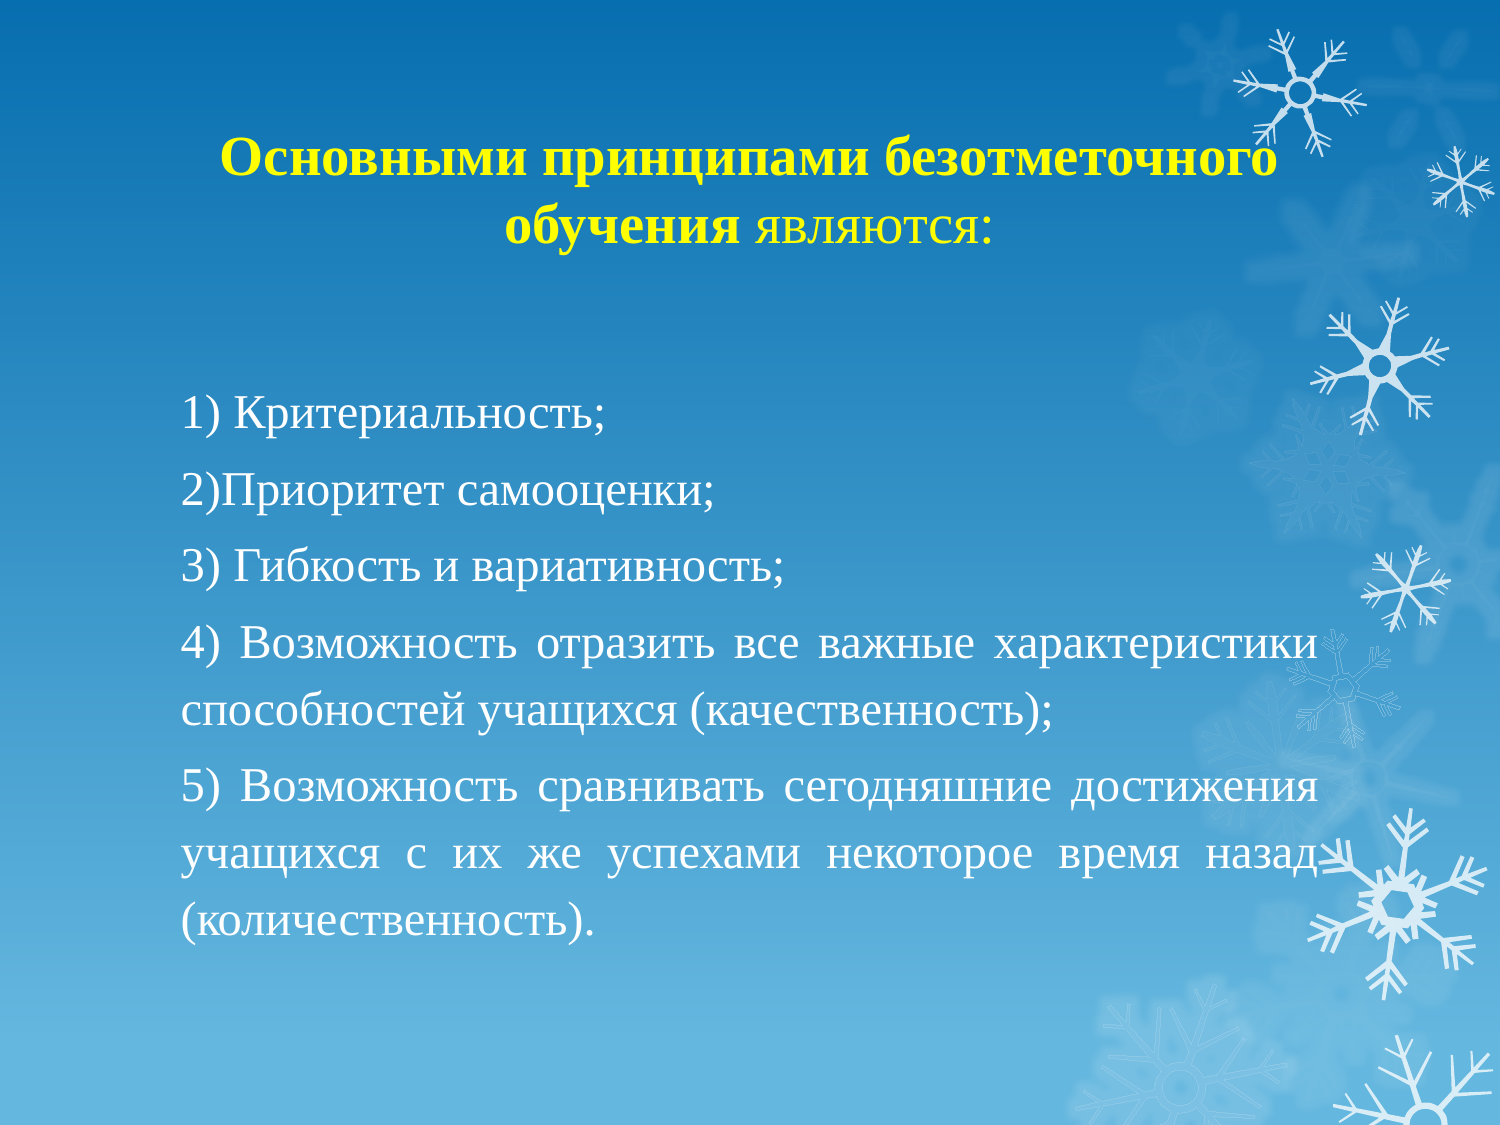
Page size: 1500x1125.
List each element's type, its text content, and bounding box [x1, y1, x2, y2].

list 1) Критериальность; 2)Приоритет самооценки; 3) Гибкость и вариативность; 4) Возможность отразить все важные характеристики способностей учащихся (качественность); 5) Возможность сравнивать сегодняшние достижения учащихся с их же успехами некоторое время назад (количественность). [165, 296, 1335, 962]
title Основными принципами безотметочного обучения являются: [165, 110, 1335, 263]
